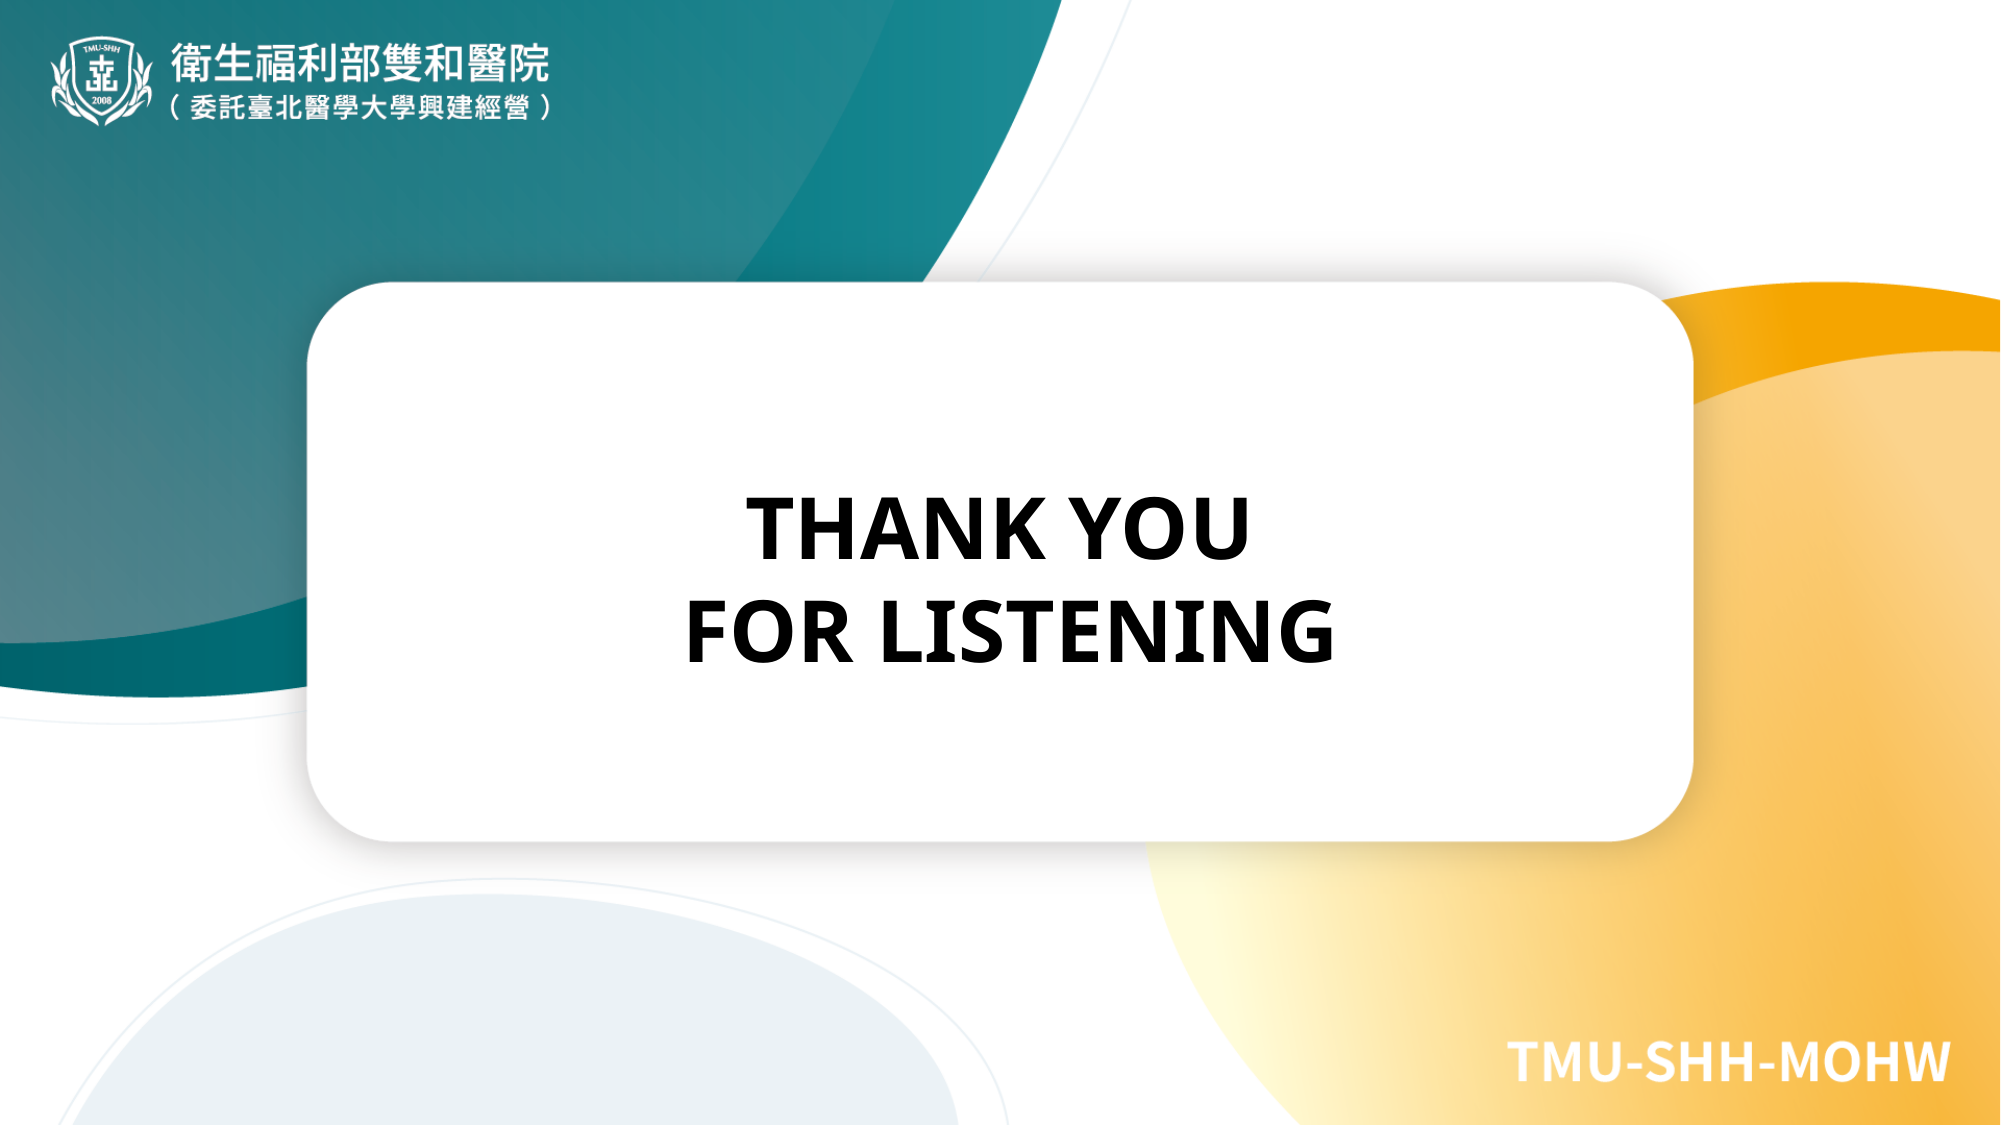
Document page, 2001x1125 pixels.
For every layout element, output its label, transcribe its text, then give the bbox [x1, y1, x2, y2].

picture [0, 0, 2001, 1125]
title THANK YOU FOR LISTENING [394, 463, 1606, 688]
